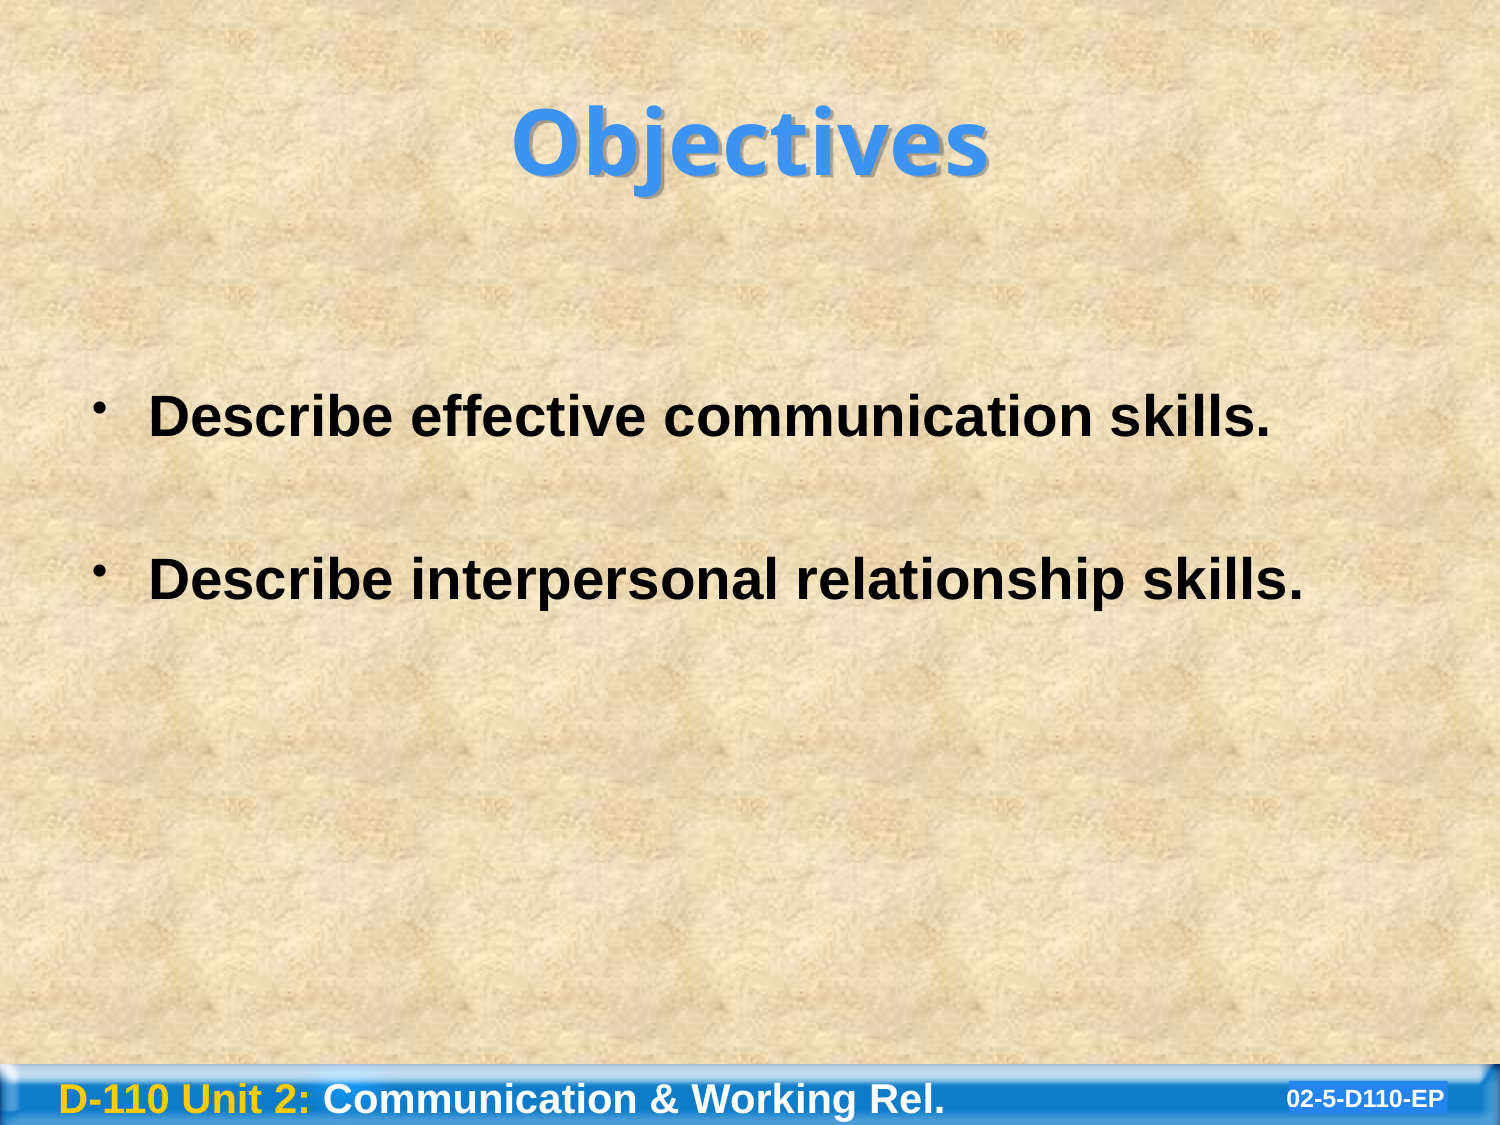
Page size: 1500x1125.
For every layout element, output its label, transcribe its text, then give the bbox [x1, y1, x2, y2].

picture [0, 0, 1500, 1125]
text_box 02-5-D110-EP [1271, 1074, 1465, 1120]
title Objectives [75, 45, 1425, 233]
text_box D-110 Unit 2: Communication & Working Rel. [43, 1064, 1039, 1125]
list Describe effective communication skills. Describe interpersonal relationship skills. [76, 370, 1427, 811]
